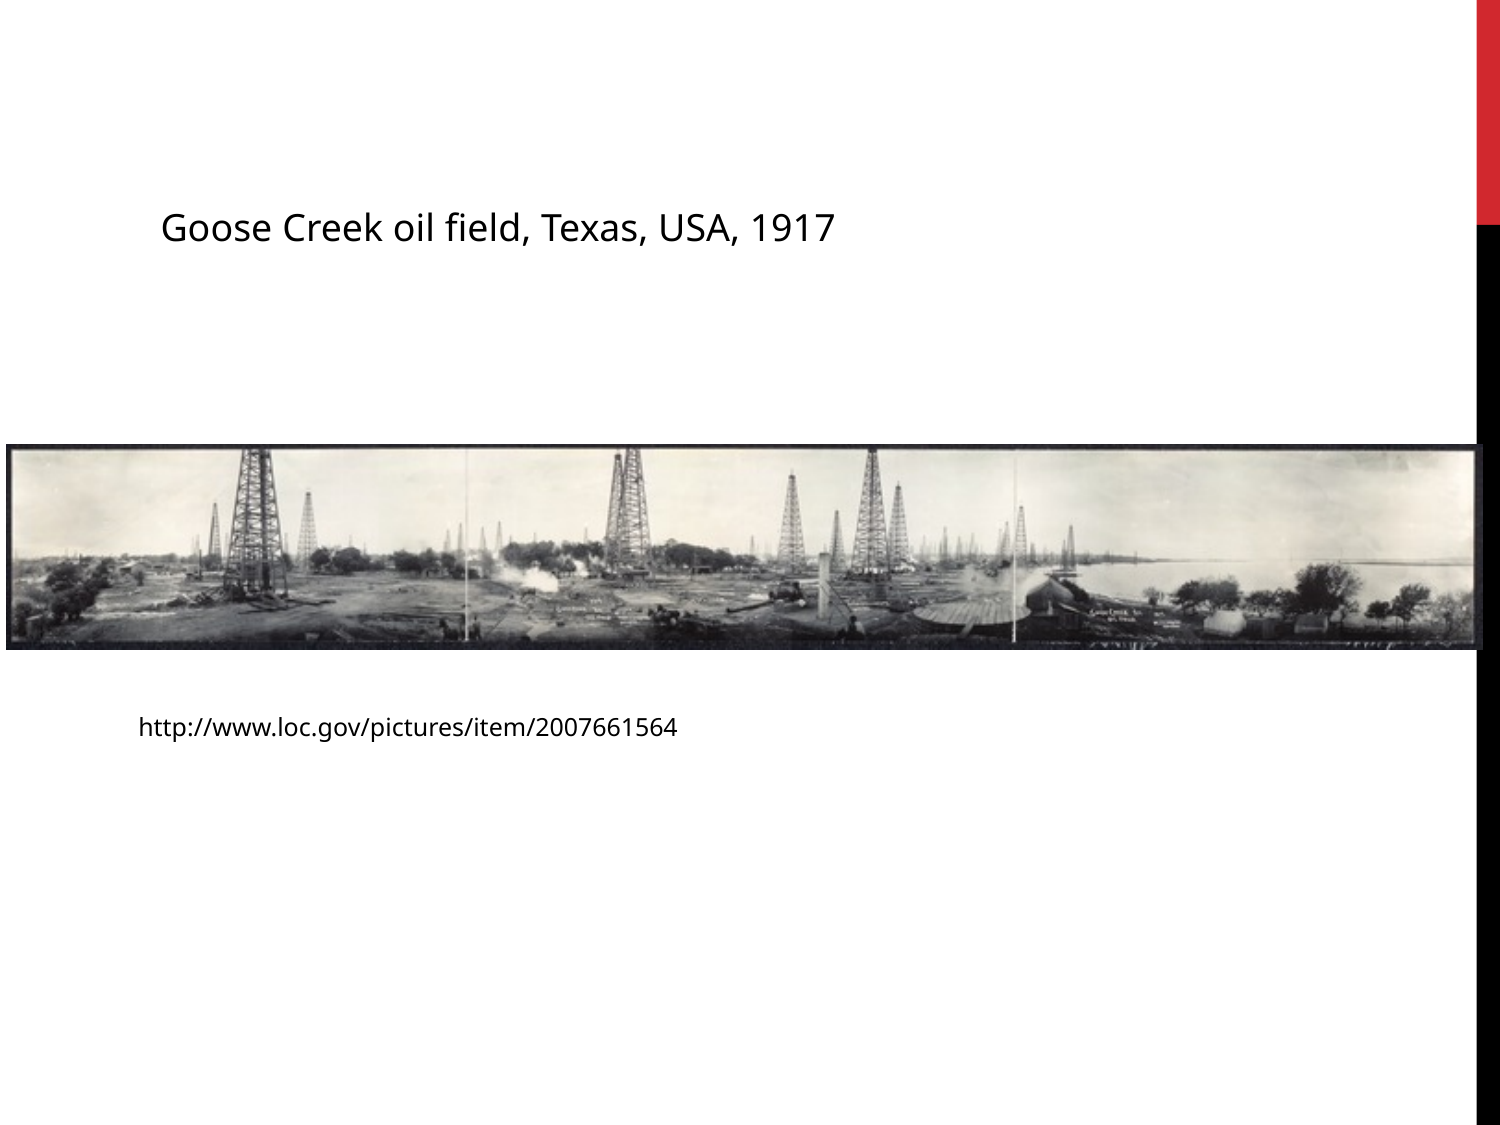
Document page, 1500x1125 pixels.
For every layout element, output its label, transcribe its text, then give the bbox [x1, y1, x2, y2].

picture [5, 443, 1483, 650]
text_box http://www.loc.gov/pictures/item/2007661564 [123, 704, 1329, 749]
text_box Goose Creek oil field, Texas, USA, 1917 [145, 196, 852, 256]
